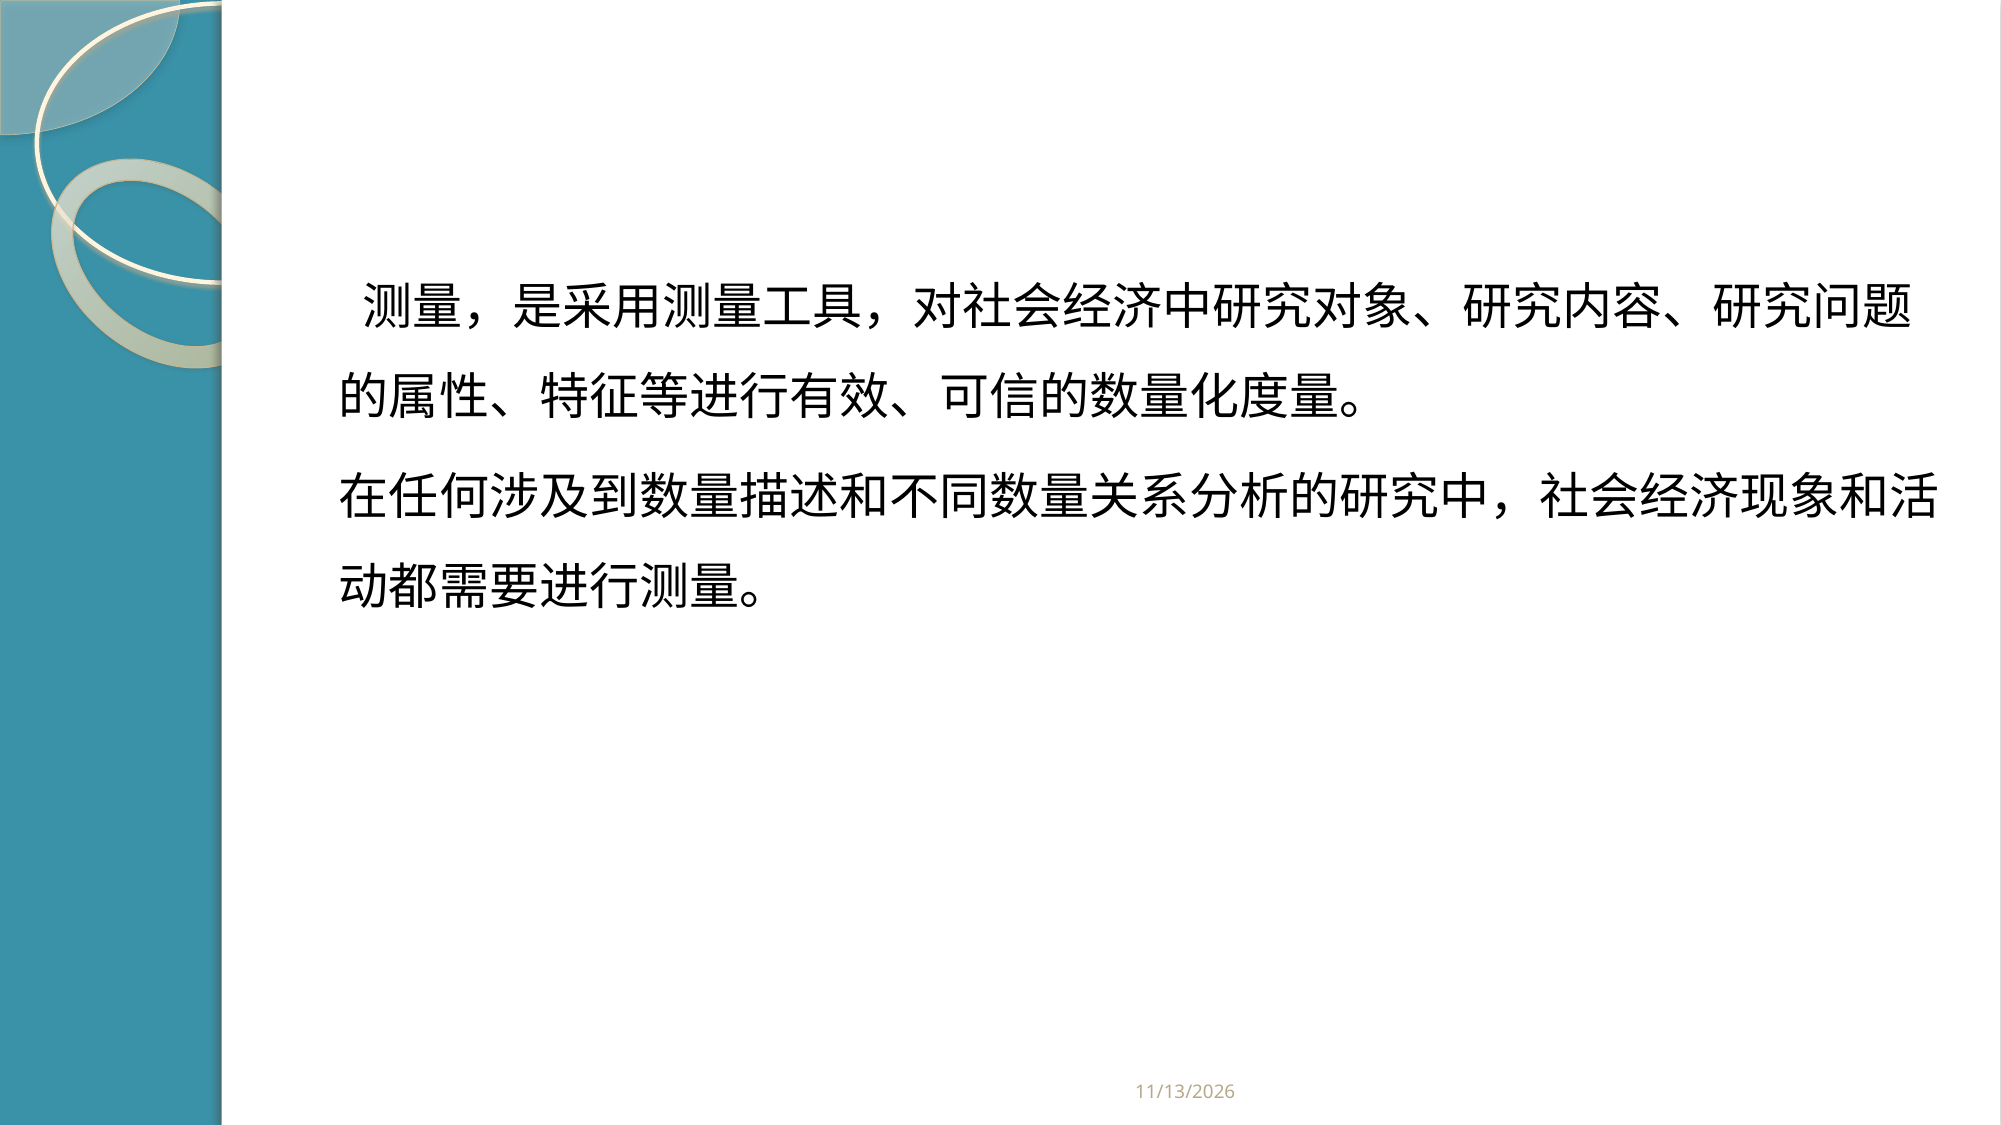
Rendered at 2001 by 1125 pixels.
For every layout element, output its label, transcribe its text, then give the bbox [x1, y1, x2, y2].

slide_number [783, 1034, 1250, 1113]
list 测量，是采用测量工具，对社会经济中研究对象、研究内容、研究问题的属性、特征等进行有效、可信的数量化度量。 在任何涉及到数量描述和不同数量关系分析的研究中，社会经济现象和活动都需要进行测量。 [313, 237, 1954, 1025]
